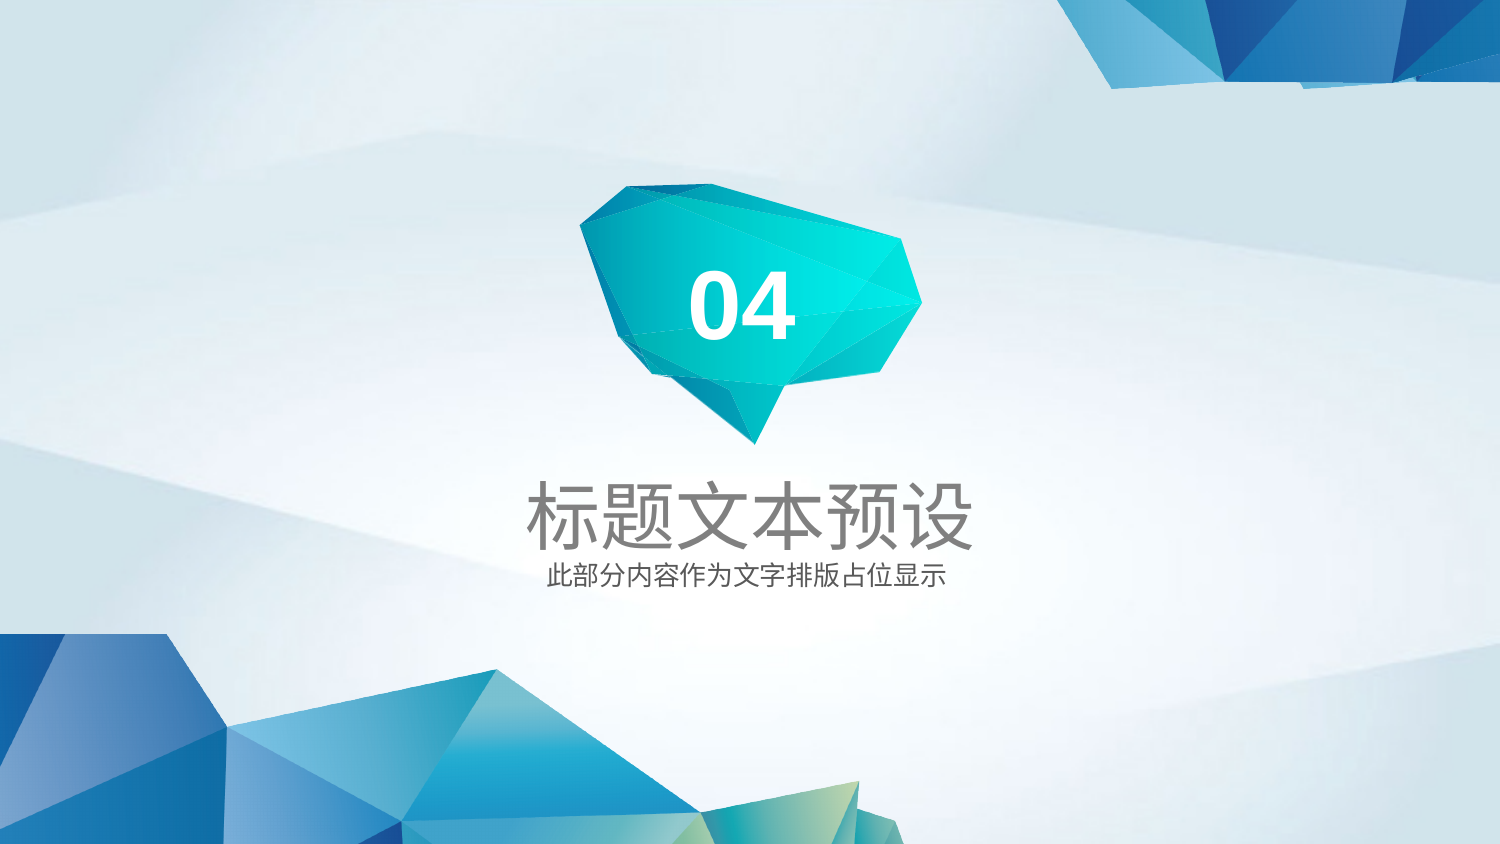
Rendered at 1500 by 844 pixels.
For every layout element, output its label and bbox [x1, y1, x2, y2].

text_box [312, 468, 1189, 592]
picture [0, 0, 1500, 844]
text_box [578, 183, 923, 446]
